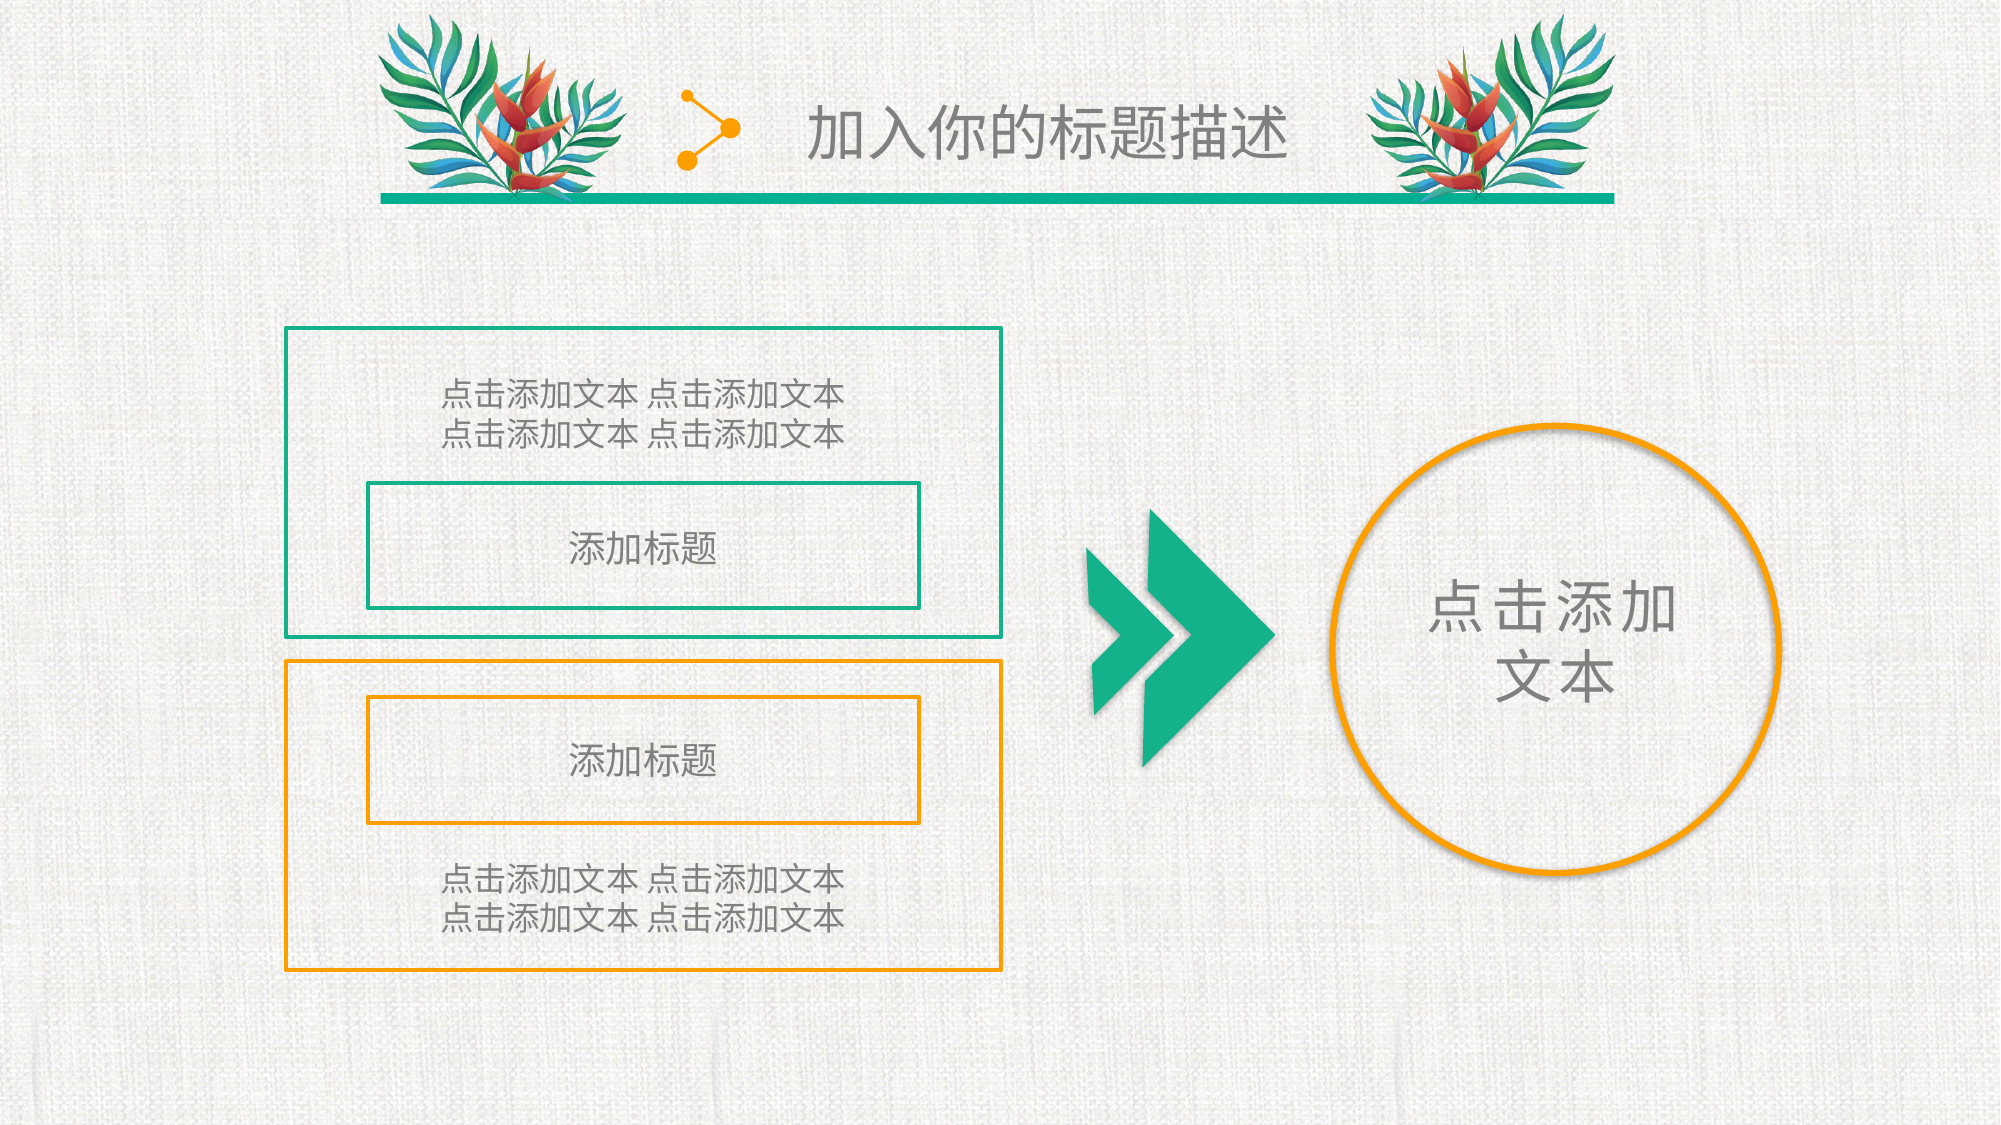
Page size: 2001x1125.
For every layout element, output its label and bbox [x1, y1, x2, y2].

text_box [285, 328, 1780, 971]
text_box [364, 0, 1628, 217]
picture [0, 0, 2001, 1125]
